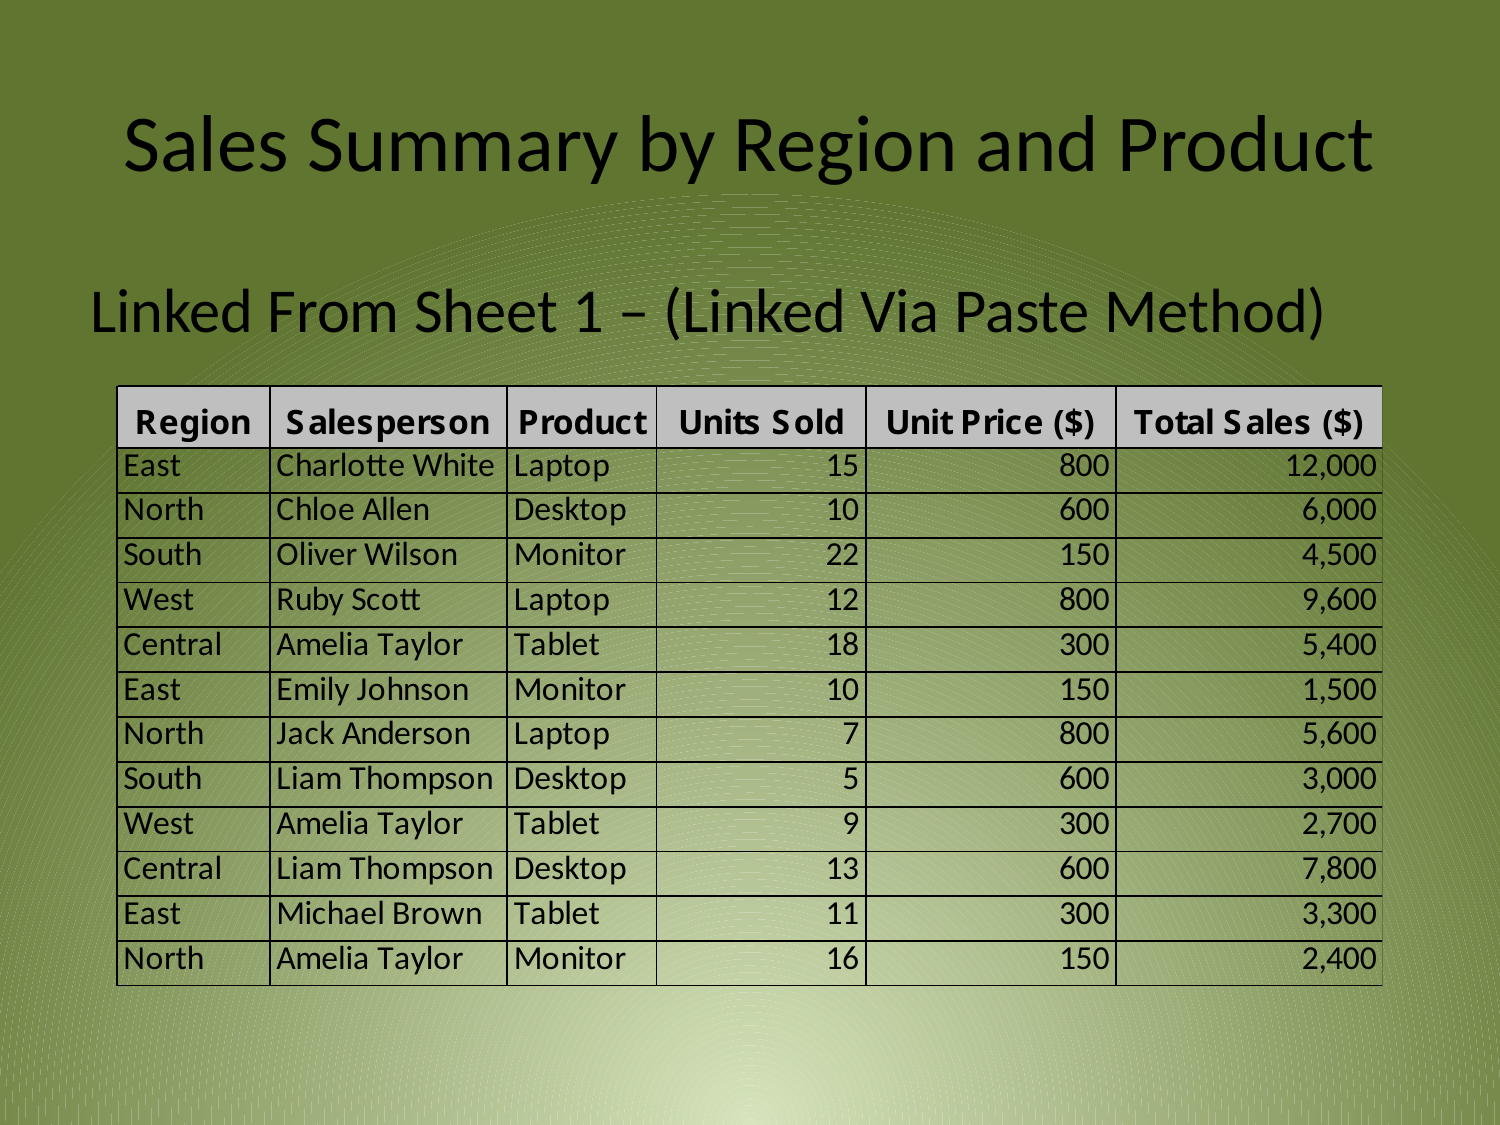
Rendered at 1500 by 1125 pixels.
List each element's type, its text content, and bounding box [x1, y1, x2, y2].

list Linked From Sheet 1 – (Linked Via Paste Method) [75, 262, 1425, 1005]
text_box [115, 385, 1385, 988]
title Sales Summary by Region and Product [75, 45, 1425, 233]
